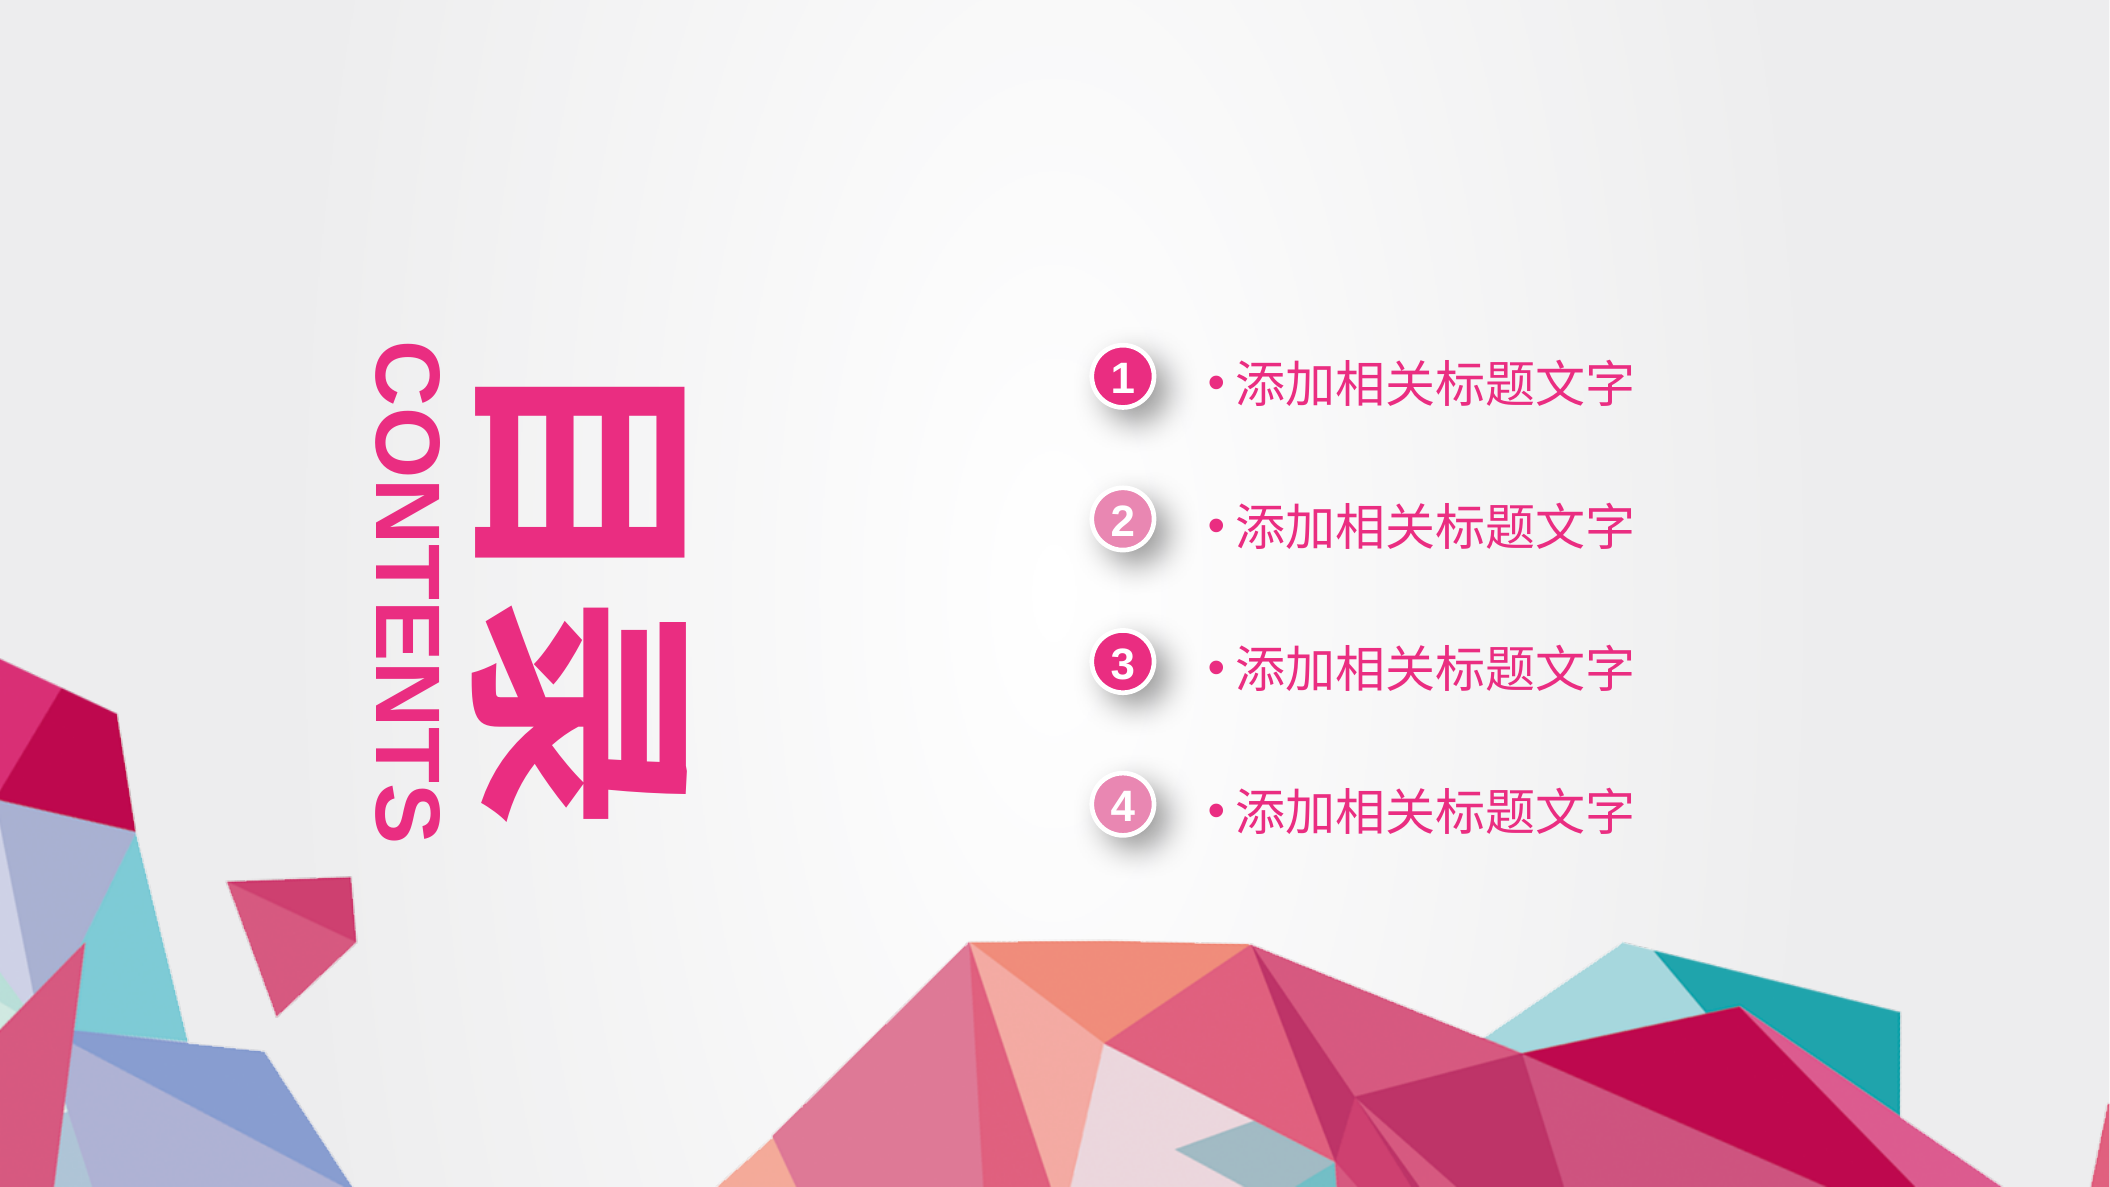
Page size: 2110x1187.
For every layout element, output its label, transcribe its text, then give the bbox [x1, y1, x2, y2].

text_box 3 [1099, 629, 1147, 640]
text_box 目录 [445, 281, 736, 640]
picture [0, 0, 2110, 1187]
text_box 2 [1090, 486, 1156, 552]
text_box 1 [1090, 344, 1156, 409]
text_box CONTENTS [358, 322, 445, 640]
